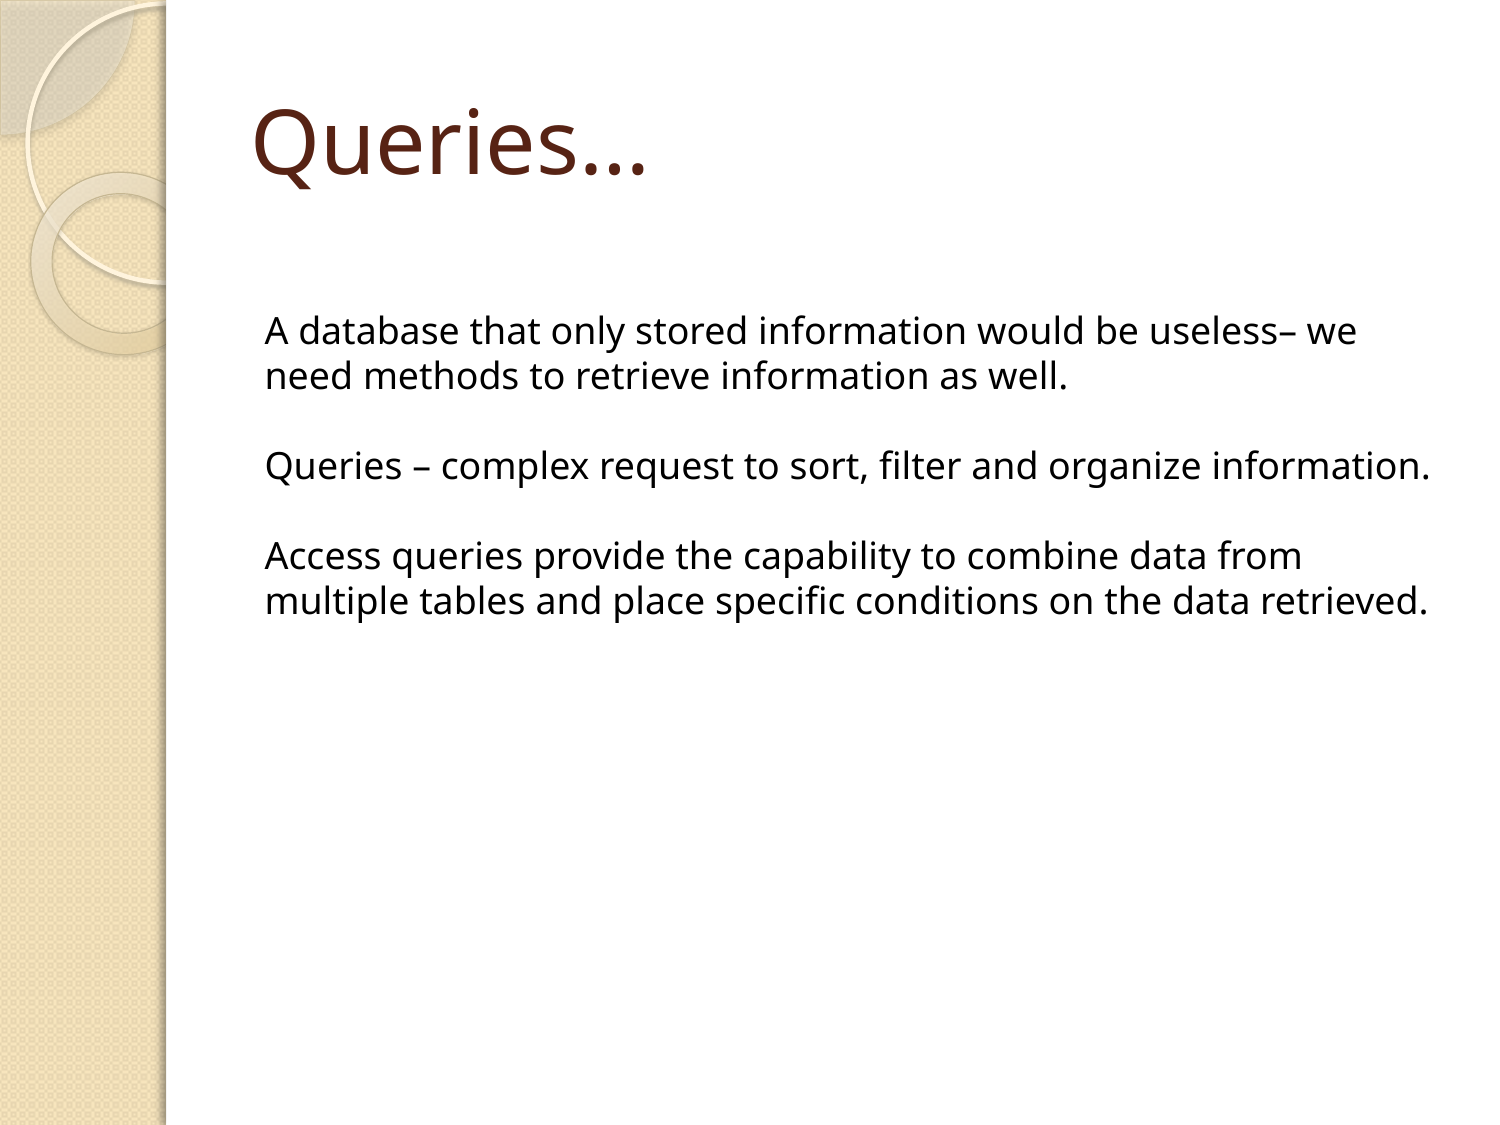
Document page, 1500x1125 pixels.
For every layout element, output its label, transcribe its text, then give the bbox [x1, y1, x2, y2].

text_box A database that only stored information would be useless– we need methods to retrieve information as well. Queries – complex request to sort, filter and organize information. Access queries provide the capability to combine data from multiple tables and place specific conditions on the data retrieved. [249, 299, 1450, 630]
title Queries… [235, 45, 1466, 233]
